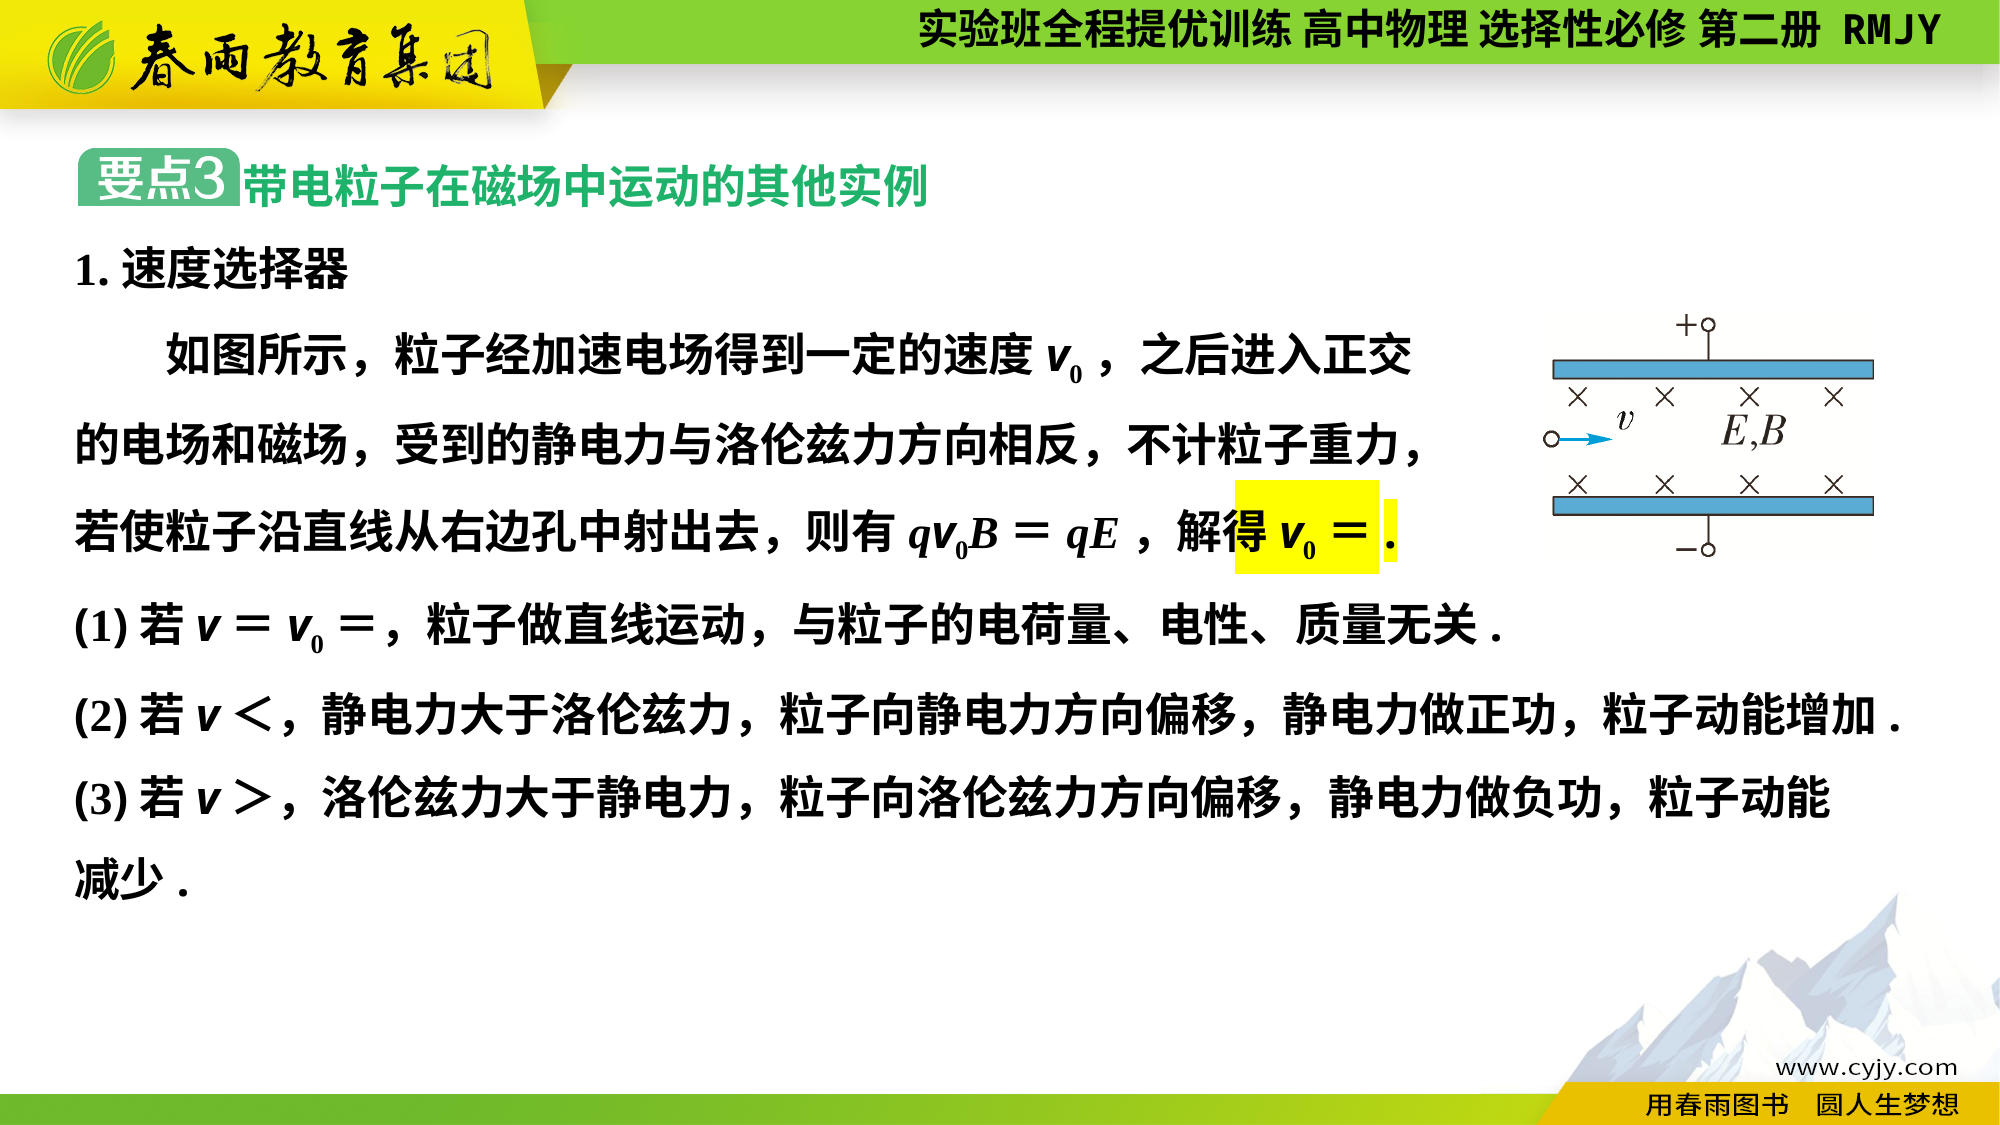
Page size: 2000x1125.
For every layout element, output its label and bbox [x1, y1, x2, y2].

picture [0, 0, 2000, 1125]
text_box [1236, 481, 1378, 573]
